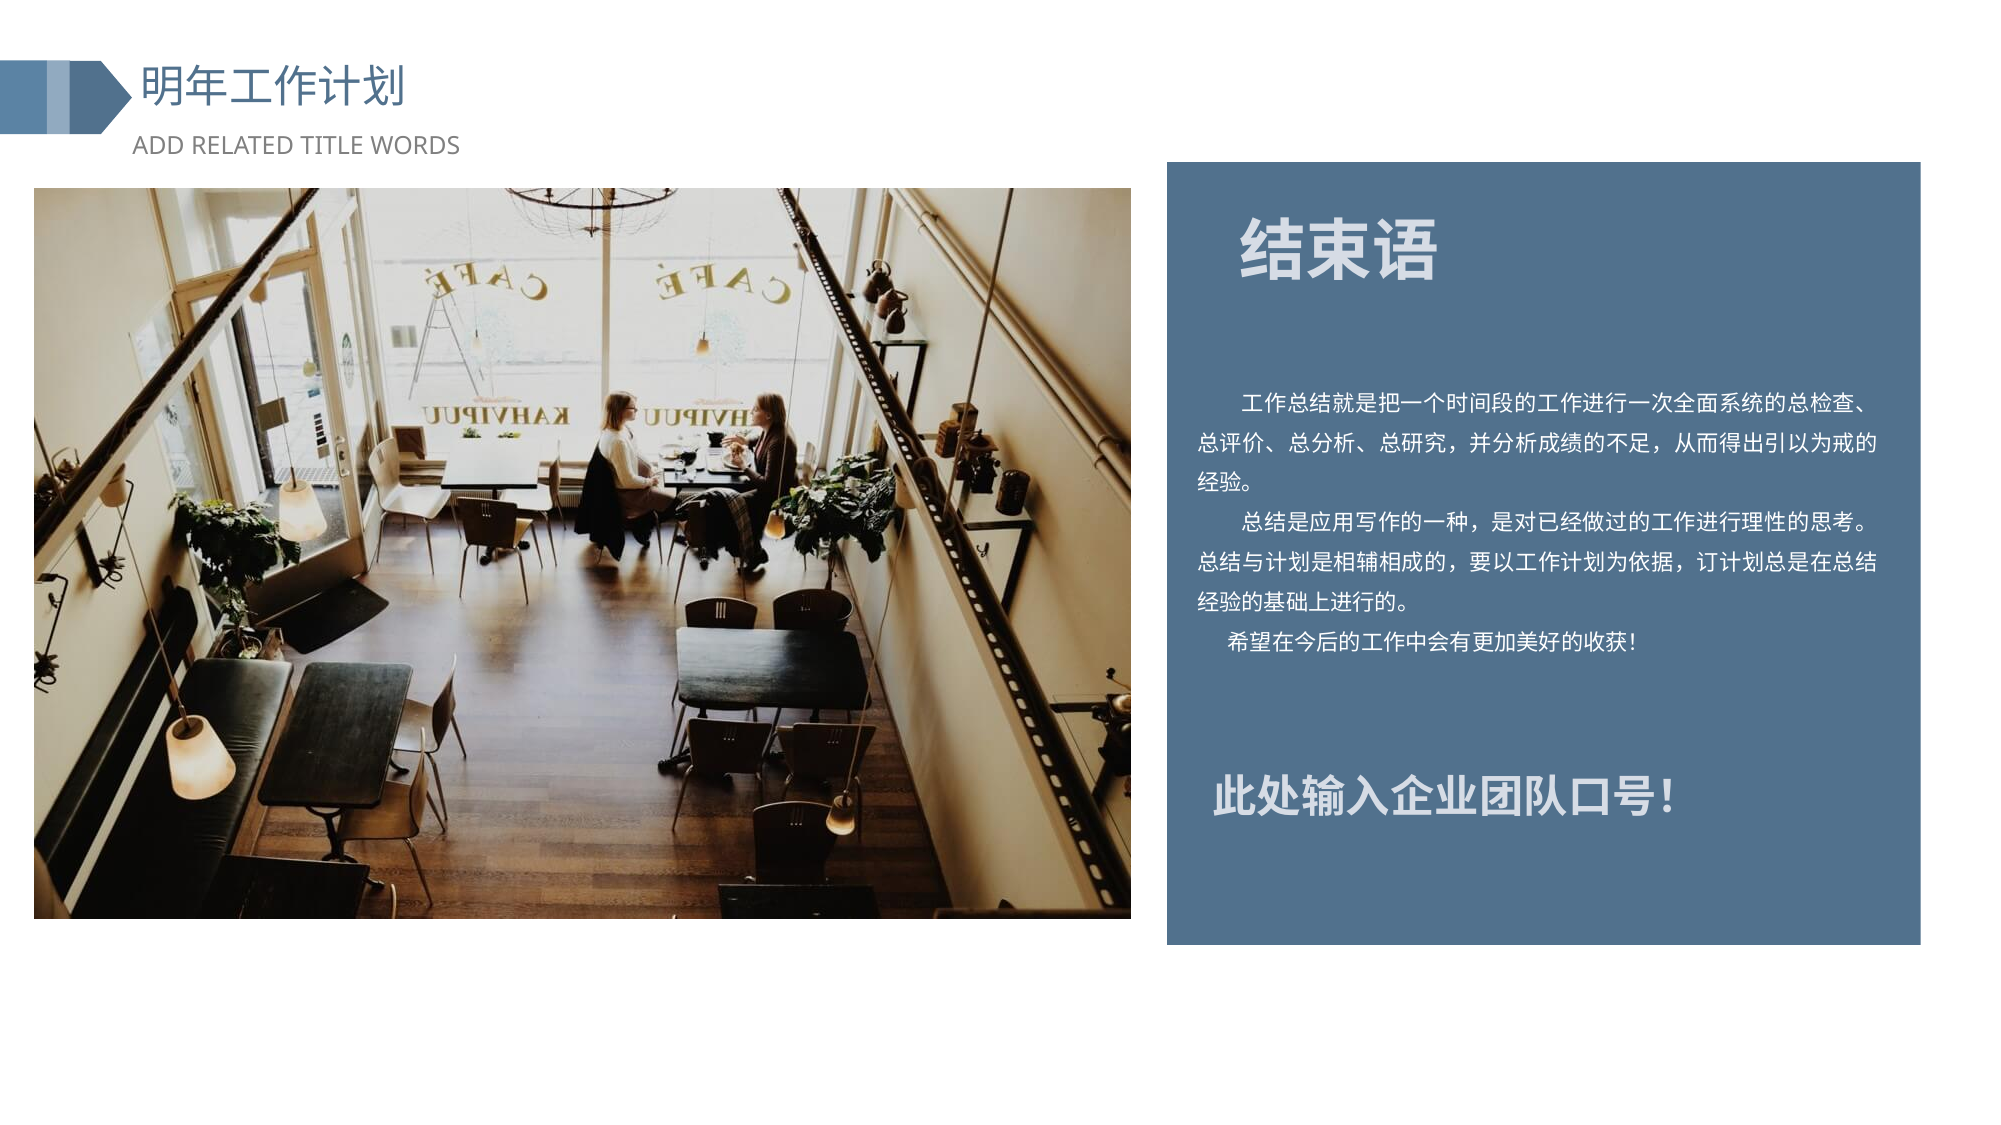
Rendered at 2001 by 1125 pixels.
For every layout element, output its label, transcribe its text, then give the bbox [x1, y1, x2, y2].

text_box 此处输入企业团队口号！ [1192, 758, 1723, 832]
text_box [1166, 161, 1922, 946]
picture [34, 188, 1131, 919]
text_box 工作总结就是把一个时间段的工作进行一次全面系统的总检查、总评价、总分析、总研究，并分析成绩的不足，从而得出引以为戒的经验。 总结是应用写作的一种，是对已经做过的工作进行理性的思考。总结与计划是相辅相成的，要以工作计划为依据，订计划总是在总结经验的基础上进行的。 希望在今后的工作中会有更加美好的收获！ [1177, 365, 1899, 665]
text_box 结束语 [1181, 196, 1497, 300]
